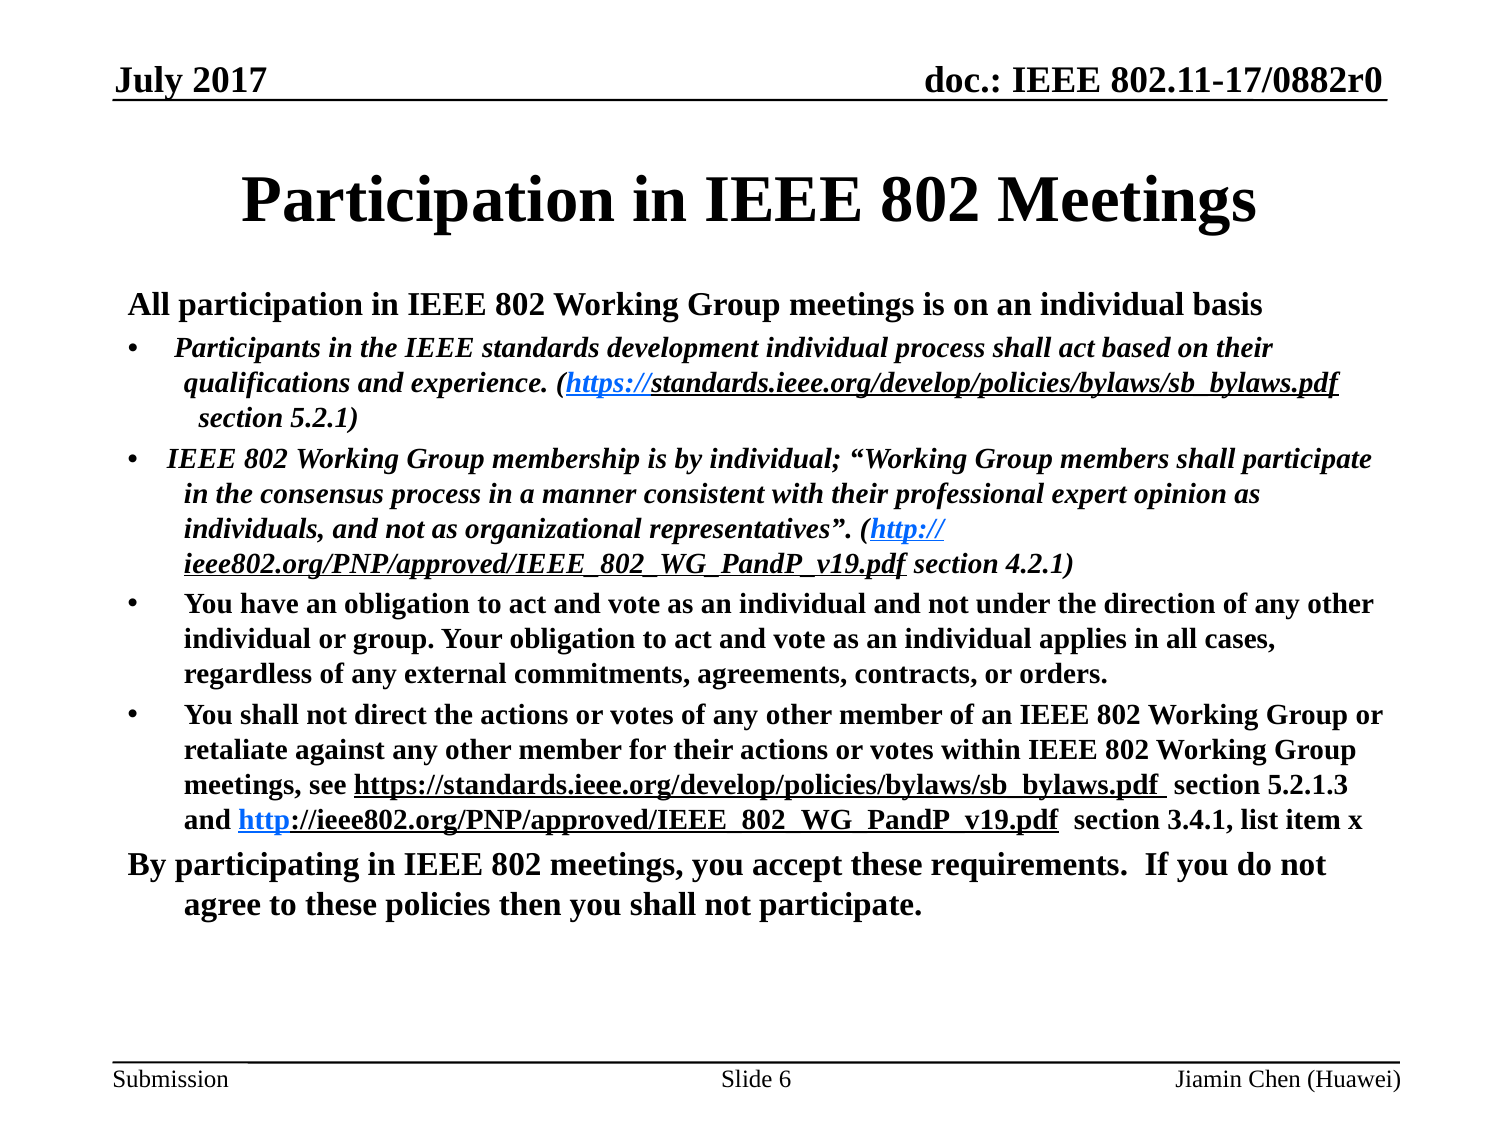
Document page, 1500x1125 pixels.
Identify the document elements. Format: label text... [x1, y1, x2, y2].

list All participation in IEEE 802 Working Group meetings is on an individual basis • Participants in the IEEE standards development individual process shall act based on their qualifications and experience. (https://standards.ieee.org/develop/policies/bylaws/sb_bylaws.pdf section 5.2.1) • IEEE 802 Working Group membership is by individual; “Working Group members shall participate in the consensus process in a manner consistent with their professional expert opinion as individuals, and not as organizational representatives”. (http://ieee802.org/PNP/approved/IEEE_802_WG_PandP_v19.pdf section 4.2.1) You have an obligation to act and vote as an individual and not under the direction of any other individual or group. Your obligation to act and vote as an individual applies in all cases, regardless of any external commitments, agreements, contracts, or orders. You shall not direct the actions or votes of any other member of an IEEE 802 Working Group or retaliate against any other member for their actions or votes within IEEE 802 Working Group meetings, see https://standards.ieee.org/develop/policies/bylaws/sb_bylaws.pdf section 5.2.1.3 and http://ieee802.org/PNP/approved/IEEE_802_WG_PandP_v19.pdf section 3.4.1, list item x By participating in IEEE 802 meetings, you accept these requirements. If you do not agree to these policies then you shall not participate. [112, 275, 1400, 1013]
footer Jiamin Chen (Huawei) [1007, 1061, 1402, 1093]
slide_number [114, 54, 274, 101]
slide_number Slide 6 [712, 1061, 800, 1093]
title Participation in IEEE 802 Meetings [112, 99, 1388, 275]
